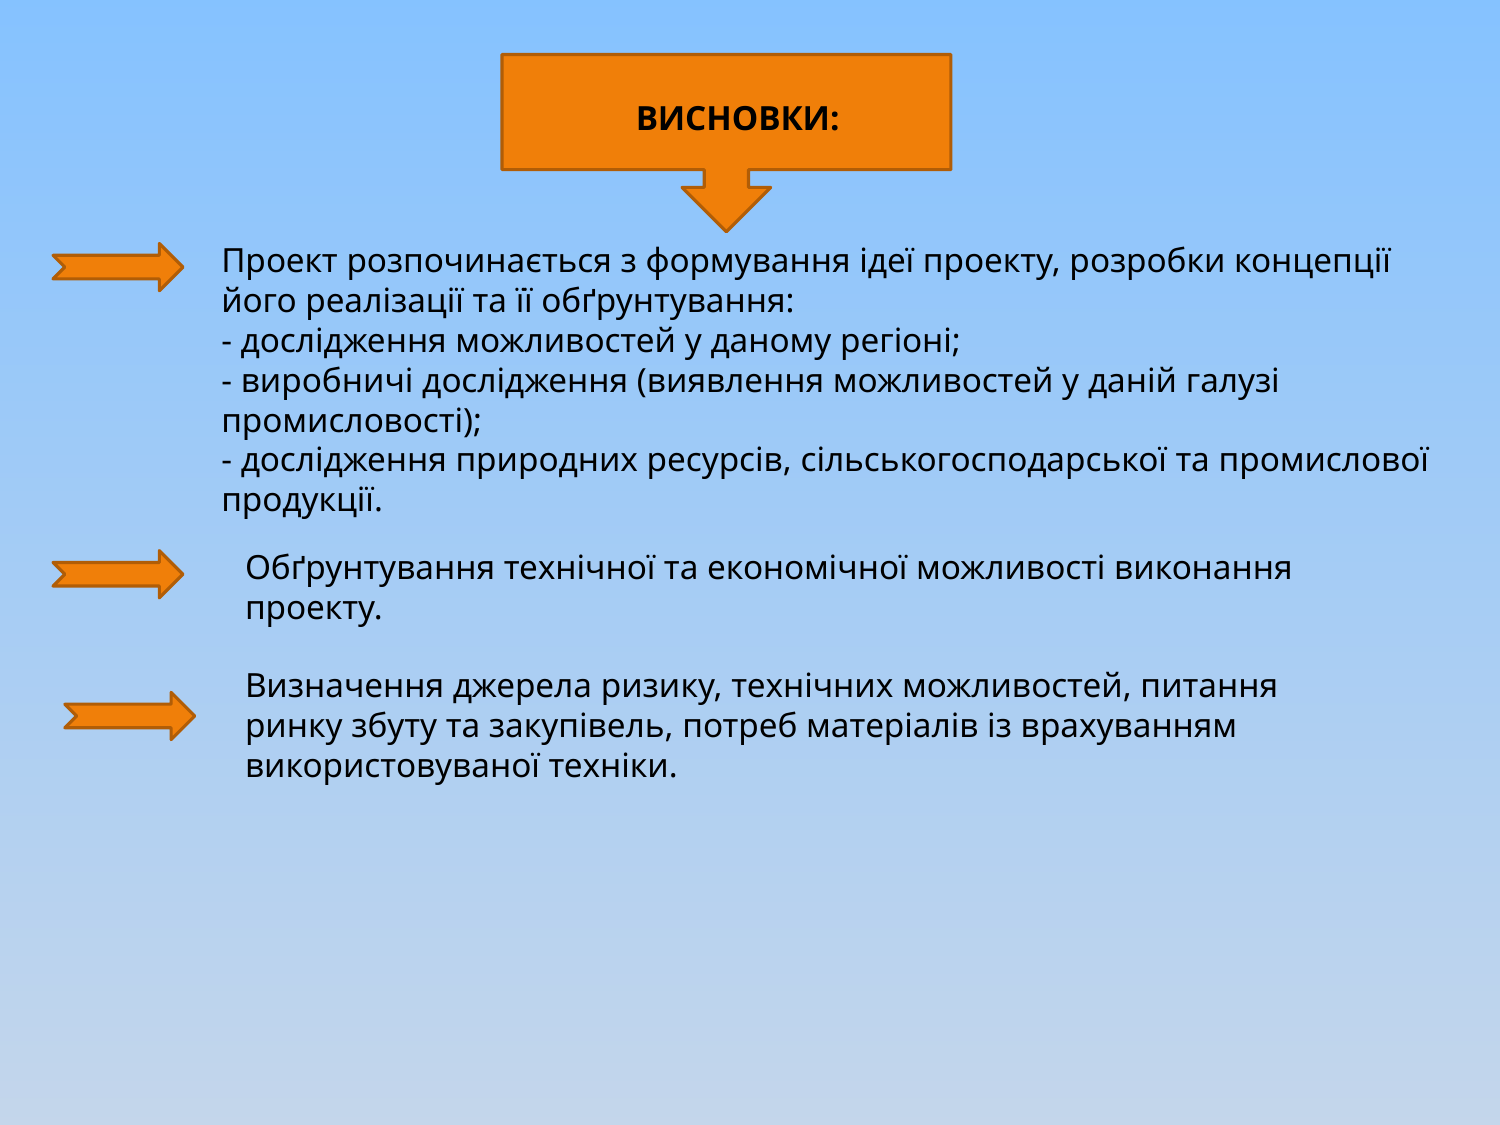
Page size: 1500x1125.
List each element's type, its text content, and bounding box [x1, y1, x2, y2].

text_box Проект розпочинається з формування ідеї проекту, розробки концепції його реалізації та її обґрунтування: - дослідження можливостей у даному регіоні; - виробничі дослідження (виявлення можливостей у даній галузі промисловості); - дослідження природних ресурсів, сільськогосподарської та промислової продукції. [206, 231, 1459, 566]
text_box [500, 52, 953, 231]
text_box Визначення джерела ризику, технічних можливостей, питання ринку збуту та закупівель, потреб матеріалів із врахуванням використовуваної техніки. [230, 656, 1341, 792]
text_box ВИСНОВКИ: [621, 89, 855, 145]
text_box Обґрунтування технічної та економічної можливості виконання проекту. [230, 538, 1400, 634]
text_box [51, 549, 185, 600]
text_box [51, 242, 185, 293]
text_box [63, 690, 196, 742]
text_box [64, 704, 1376, 799]
